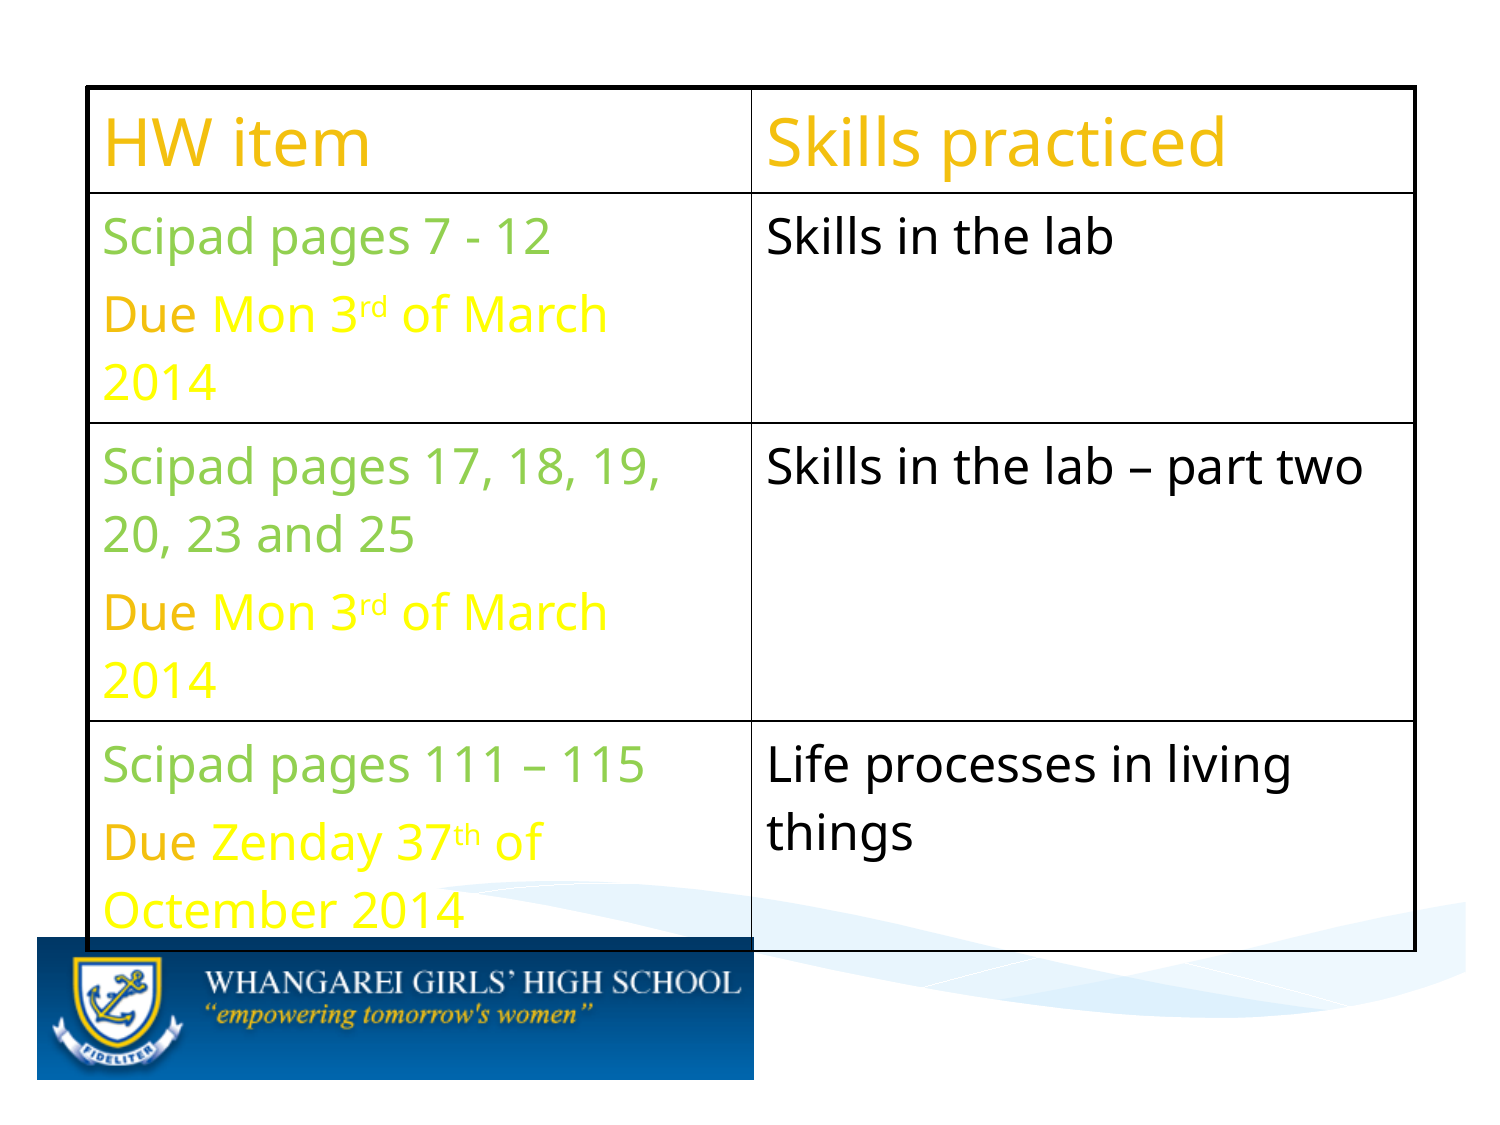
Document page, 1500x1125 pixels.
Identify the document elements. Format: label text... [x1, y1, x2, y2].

table_header HW item [90, 90, 751, 192]
table_cell Skills in the lab – part two [752, 424, 1413, 720]
table_cell Scipad pages 111 – 115 Due Zenday 37th of Octember 2014 [90, 722, 751, 935]
table_cell Skills in the lab [752, 194, 1413, 422]
picture [37, 937, 754, 1080]
table_cell Life processes in living things [752, 722, 1413, 950]
table_cell Scipad pages 17, 18, 19, 20, 23 and 25 Due Mon 3rd of March 2014 [90, 424, 751, 720]
table_cell Scipad pages 7 - 12 Due Mon 3rd of March 2014 [90, 194, 751, 422]
table_header Skills practiced [752, 90, 1413, 192]
